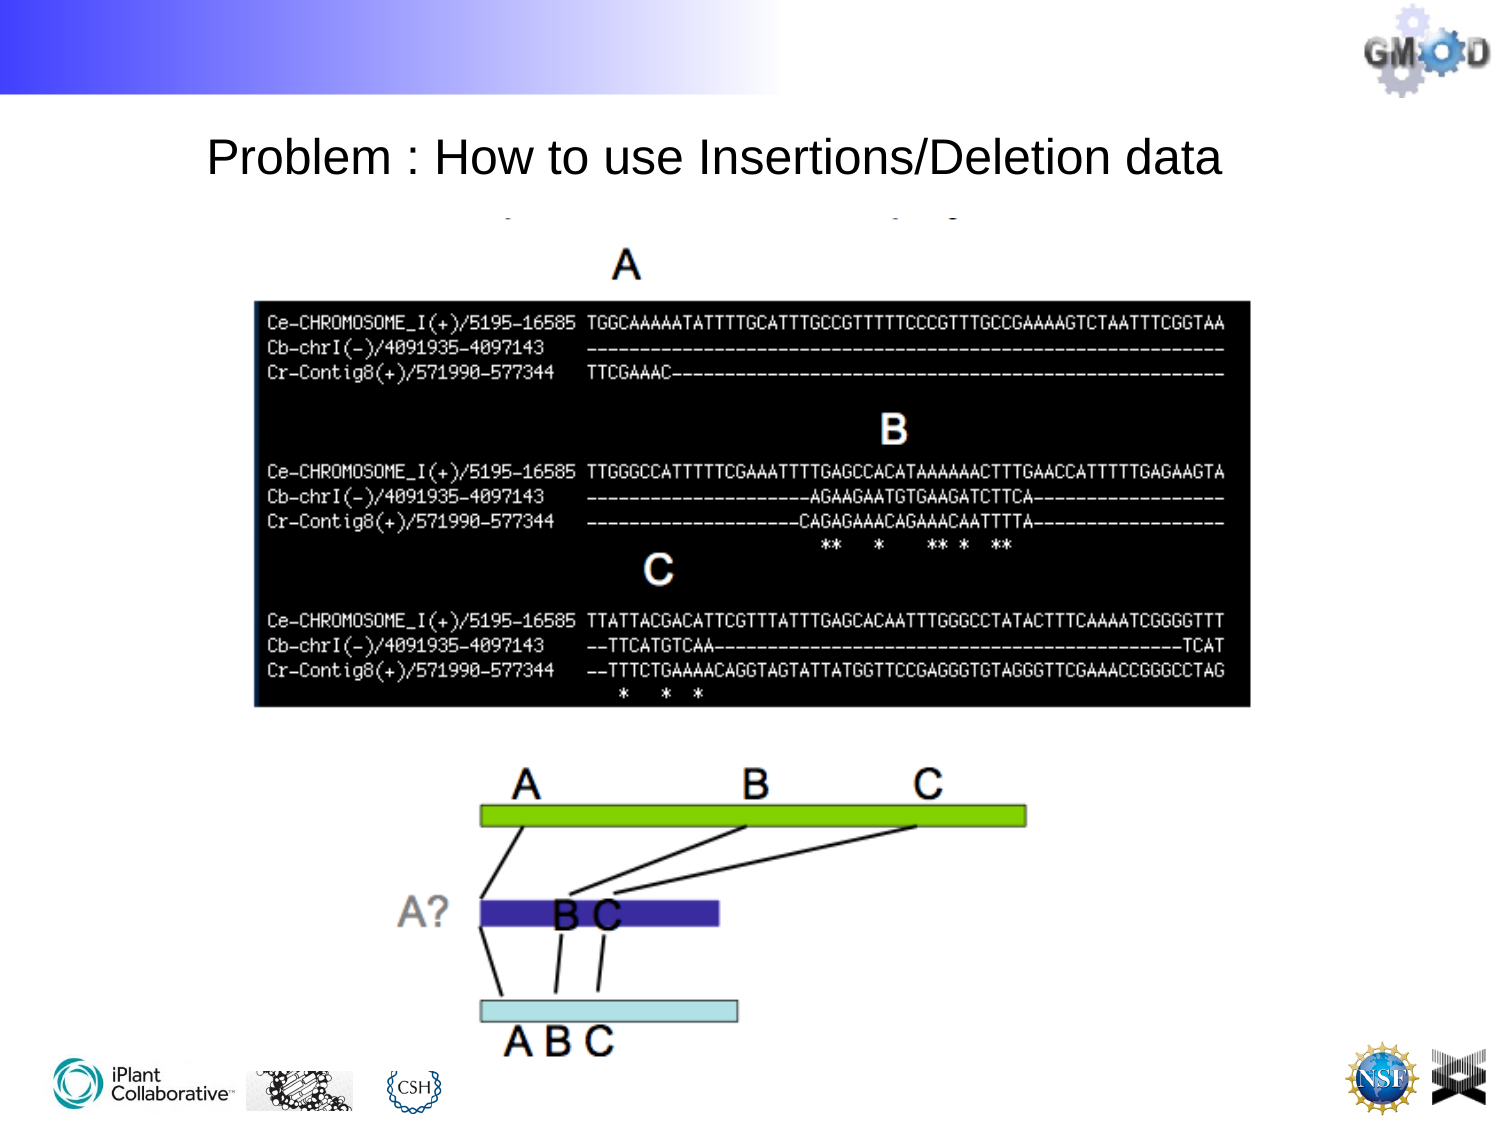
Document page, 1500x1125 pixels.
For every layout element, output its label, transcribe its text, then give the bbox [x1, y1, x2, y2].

picture [39, 218, 1321, 1116]
picture [1431, 1049, 1487, 1105]
picture [1344, 1040, 1420, 1116]
text_box Problem : How to use Insertions/Deletion data [191, 116, 1239, 193]
